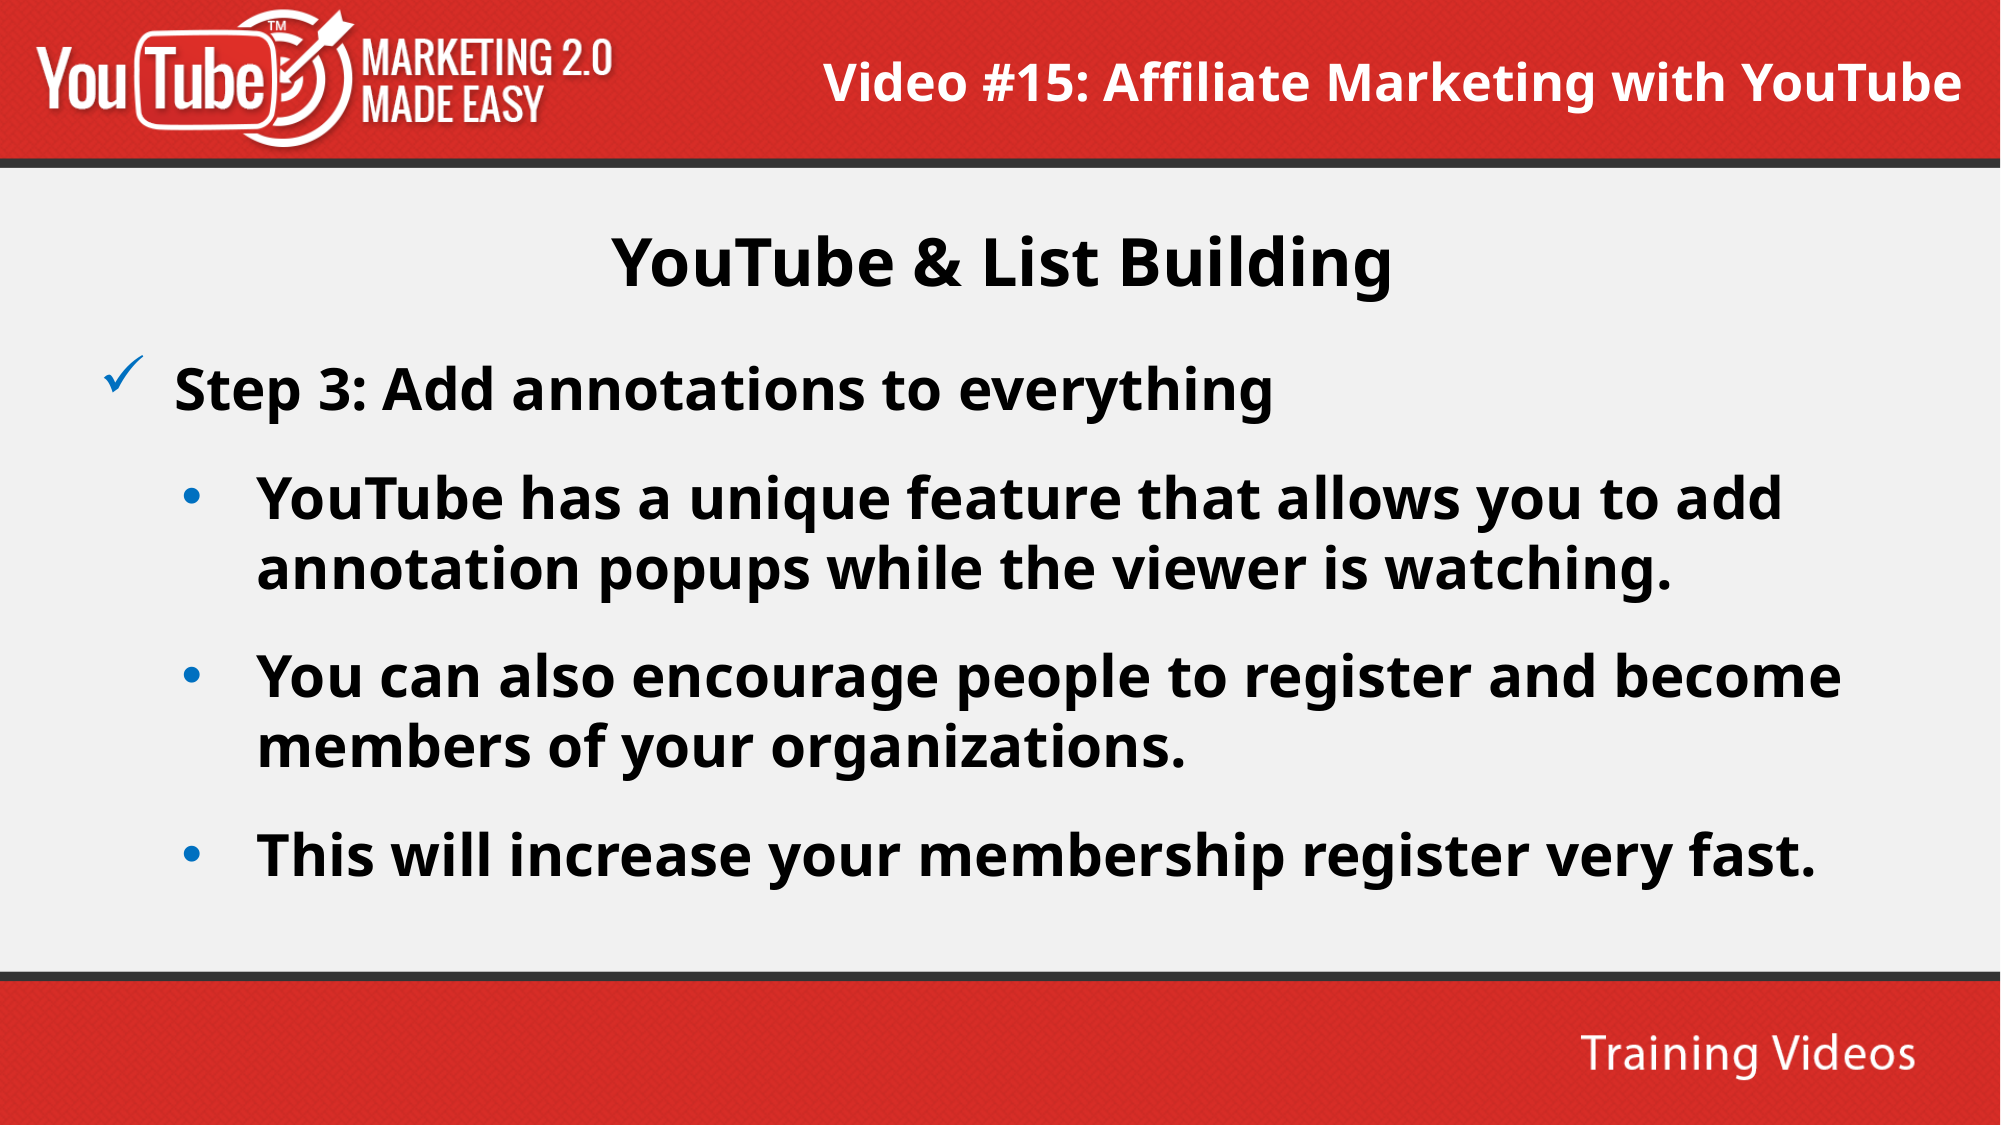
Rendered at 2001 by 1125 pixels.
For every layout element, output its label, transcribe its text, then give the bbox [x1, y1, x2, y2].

text_box Video #15: Affiliate Marketing with YouTube [725, 41, 1979, 119]
text_box Step 3: Add annotations to everything [84, 344, 1939, 429]
text_box This will increase your membership register very fast. [166, 811, 1937, 896]
text_box YouTube has a unique feature that allows you to add annotation popups while the viewer is watching. [166, 453, 1940, 609]
text_box You can also encourage people to register and become members of your organizations. [166, 632, 1937, 787]
text_box YouTube & List Building [84, 212, 1922, 307]
picture [0, 0, 2001, 1125]
